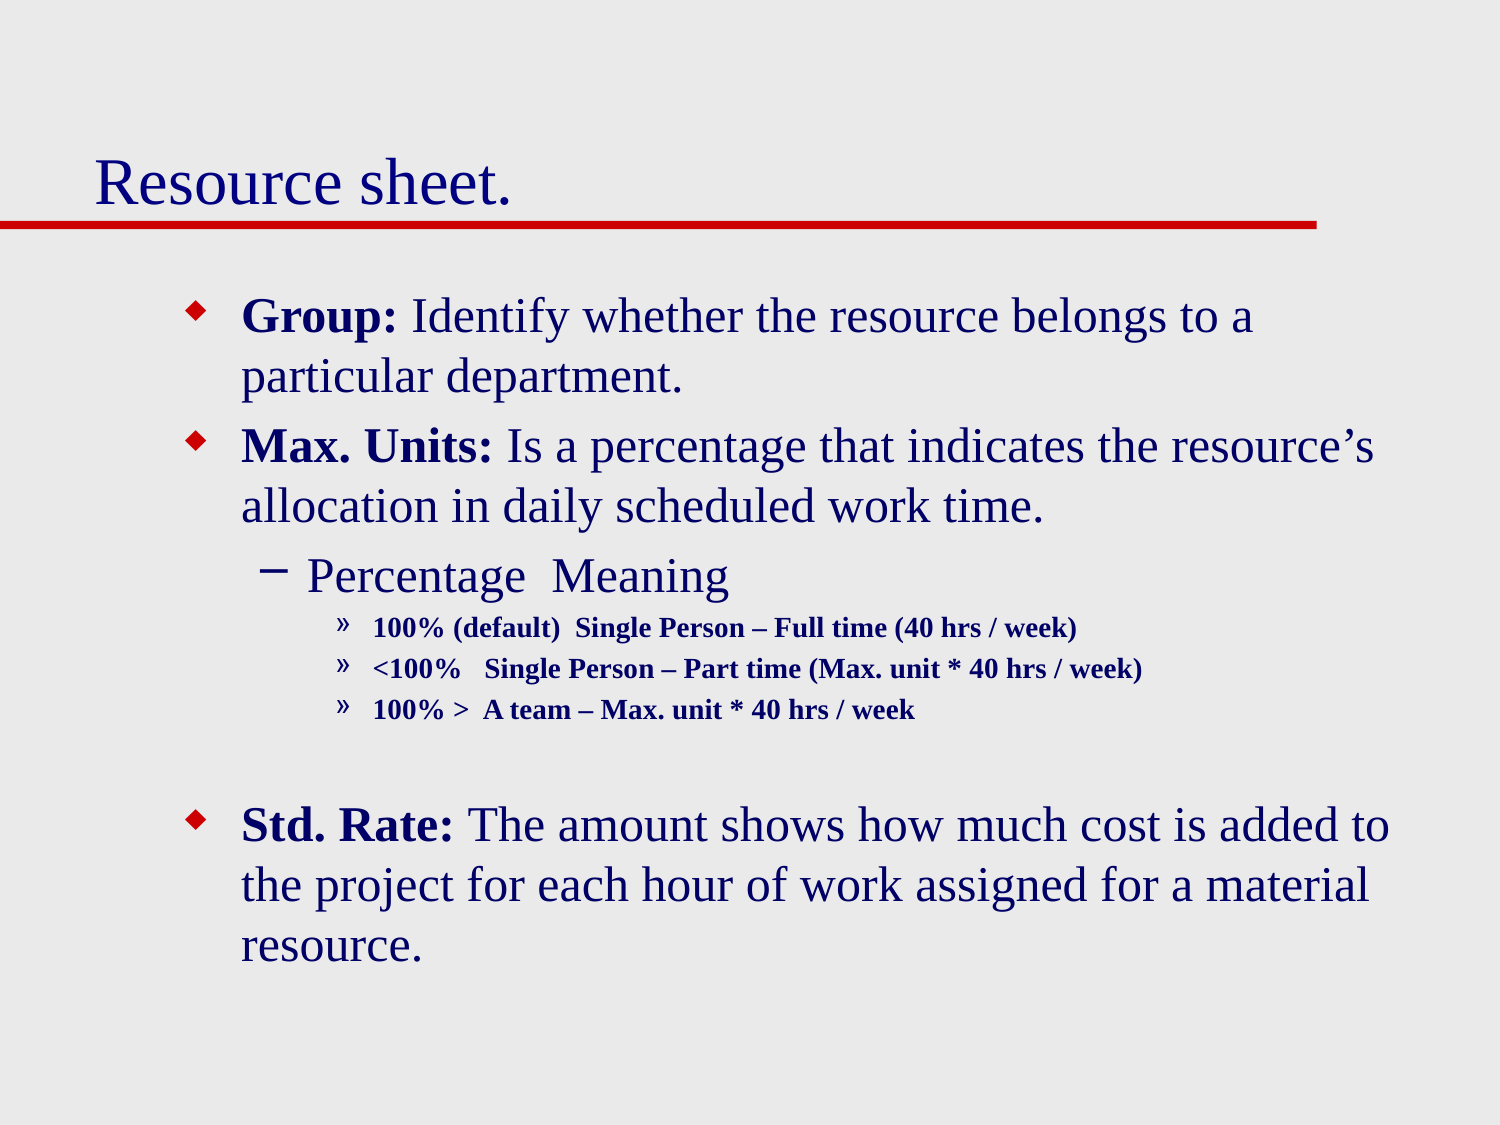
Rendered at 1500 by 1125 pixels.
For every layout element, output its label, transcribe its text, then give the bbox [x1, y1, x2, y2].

title Resource sheet. [62, 43, 1338, 226]
list Group: Identify whether the resource belongs to a particular department. Max. Units: Is a percentage that indicates the resource’s allocation in daily scheduled work time. Percentage Meaning 100% (default) Single Person – Full time (40 hrs / week) <100% Single Person – Part time (Max. unit * 40 hrs / week) 100% > A team – Max. unit * 40 hrs / week Std. Rate: The amount shows how much cost is added to the project for each hour of work assigned for a material resource. [169, 274, 1438, 951]
